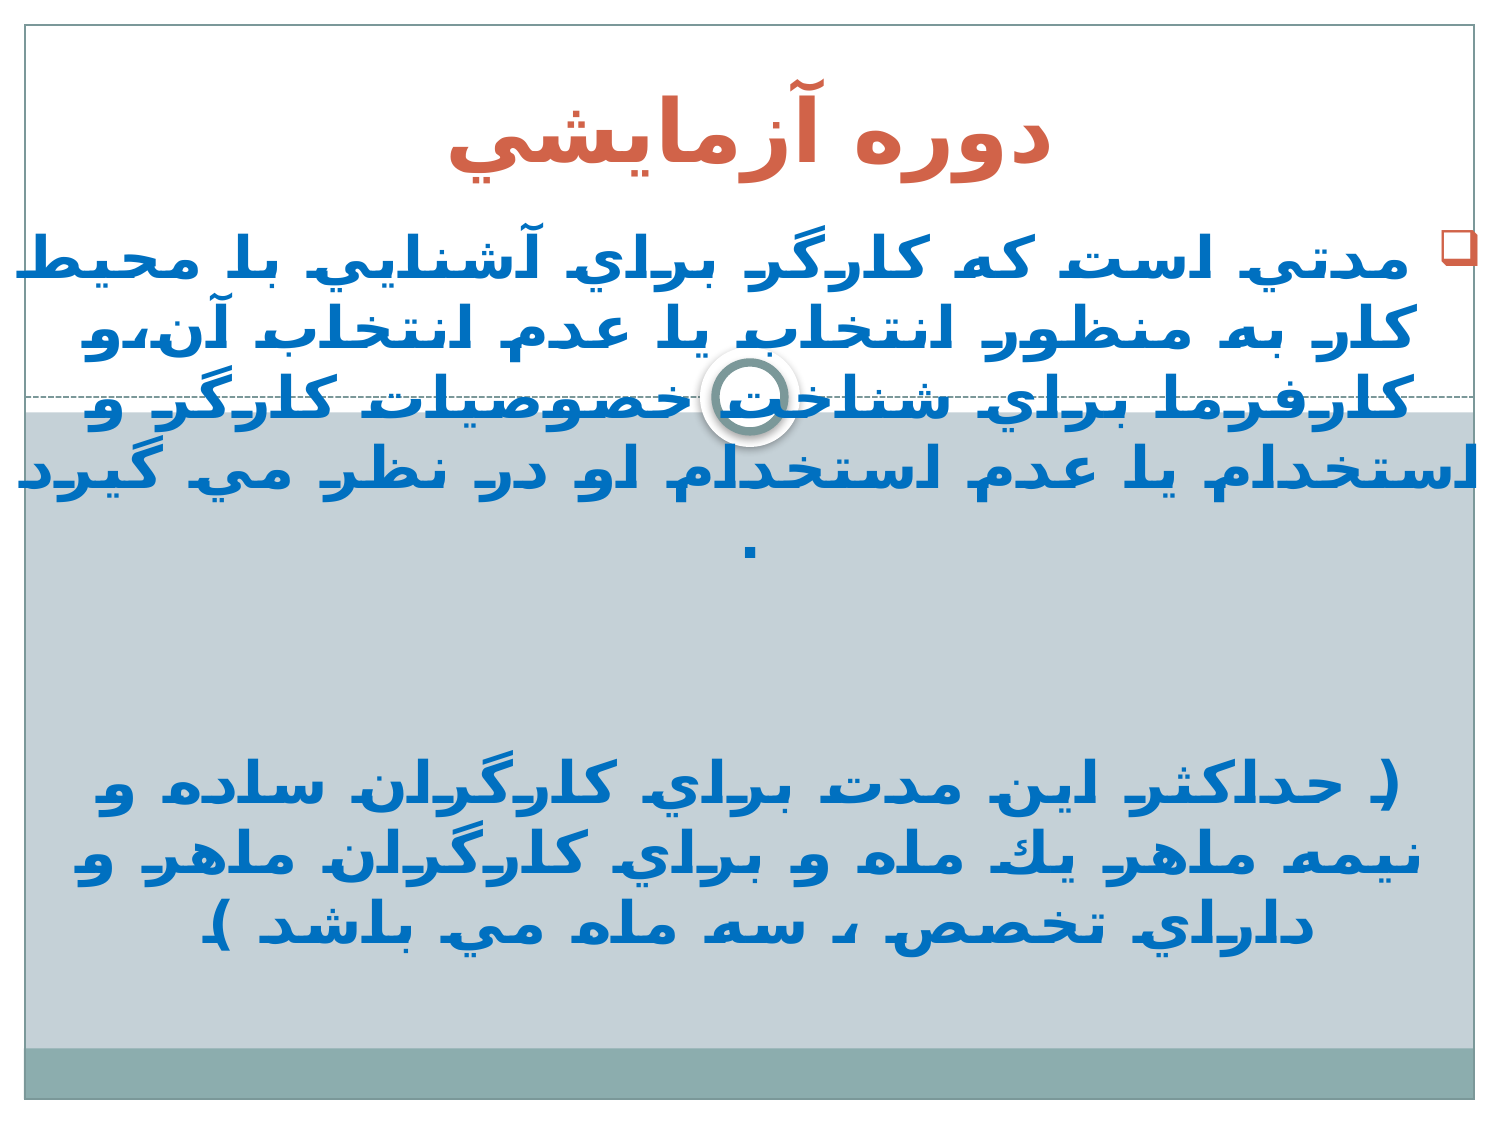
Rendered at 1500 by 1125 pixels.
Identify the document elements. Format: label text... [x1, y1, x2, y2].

title دوره آزمايشي [112, 62, 1388, 188]
subtitle مدتي است كه كارگر براي آشنايي با محيط كار به منظور انتخاب يا عدم انتخاب آن،و كارفرما براي شناخت خصوصيات كارگر و استخدام يا عدم استخدام او در نظر مي گيرد . ( حداكثر اين مدت براي كارگران ساده و نيمه ماهر يك ماه و براي كارگران ماهر و داراي تخصص ، سه ماه مي باشد ) [0, 212, 1500, 963]
